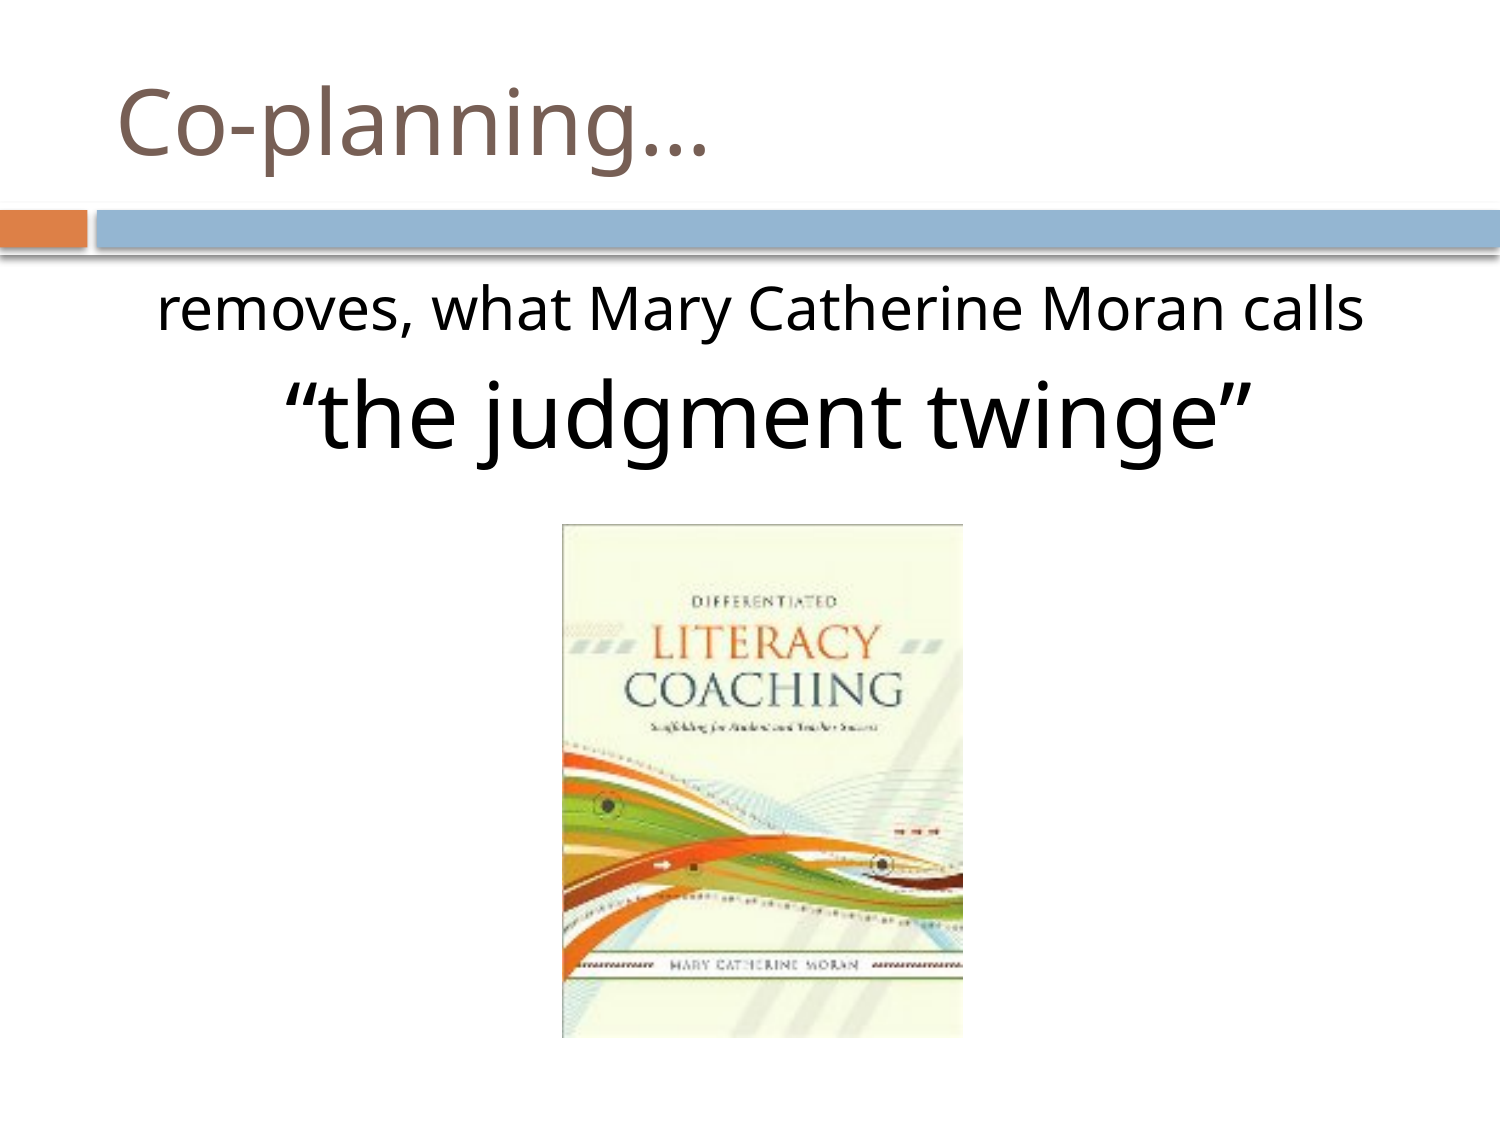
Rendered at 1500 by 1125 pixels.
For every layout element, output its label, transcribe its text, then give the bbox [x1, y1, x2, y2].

picture [562, 524, 963, 1038]
list removes, what Mary Catherine Moran calls “the judgment twinge” [100, 262, 1438, 1000]
title Co-planning… [100, 37, 1438, 200]
